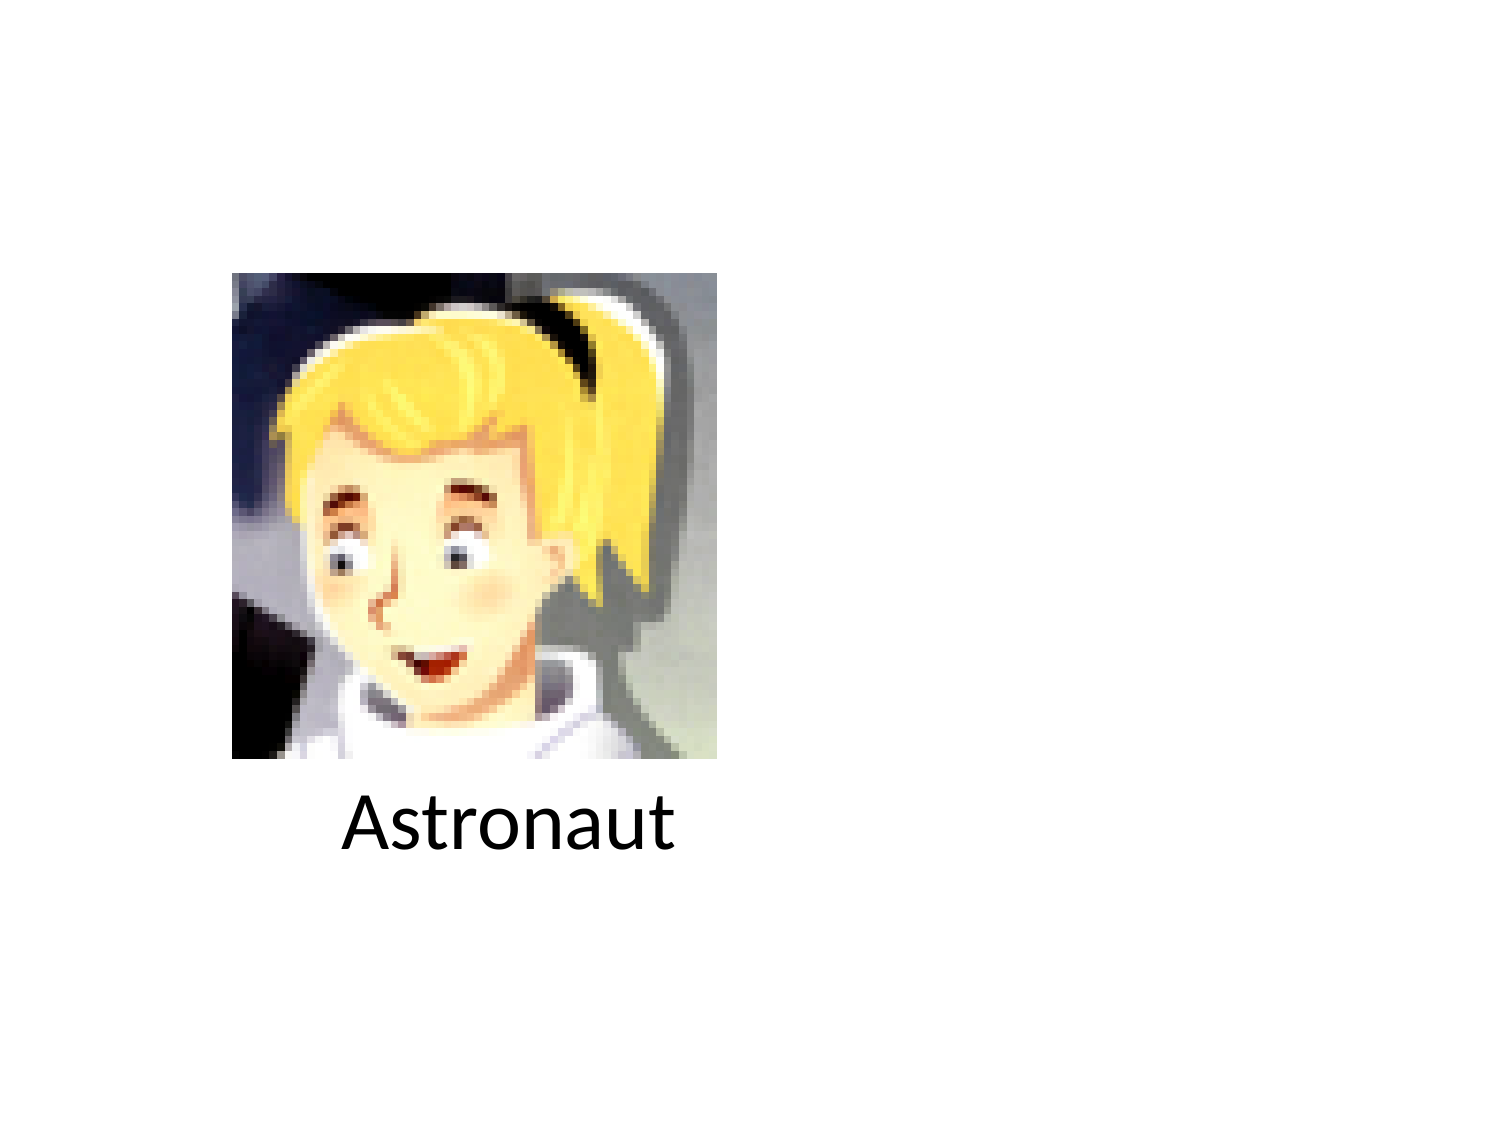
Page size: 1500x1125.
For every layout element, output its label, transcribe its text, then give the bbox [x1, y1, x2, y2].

picture [231, 265, 726, 760]
text_box Astronaut [326, 767, 692, 874]
